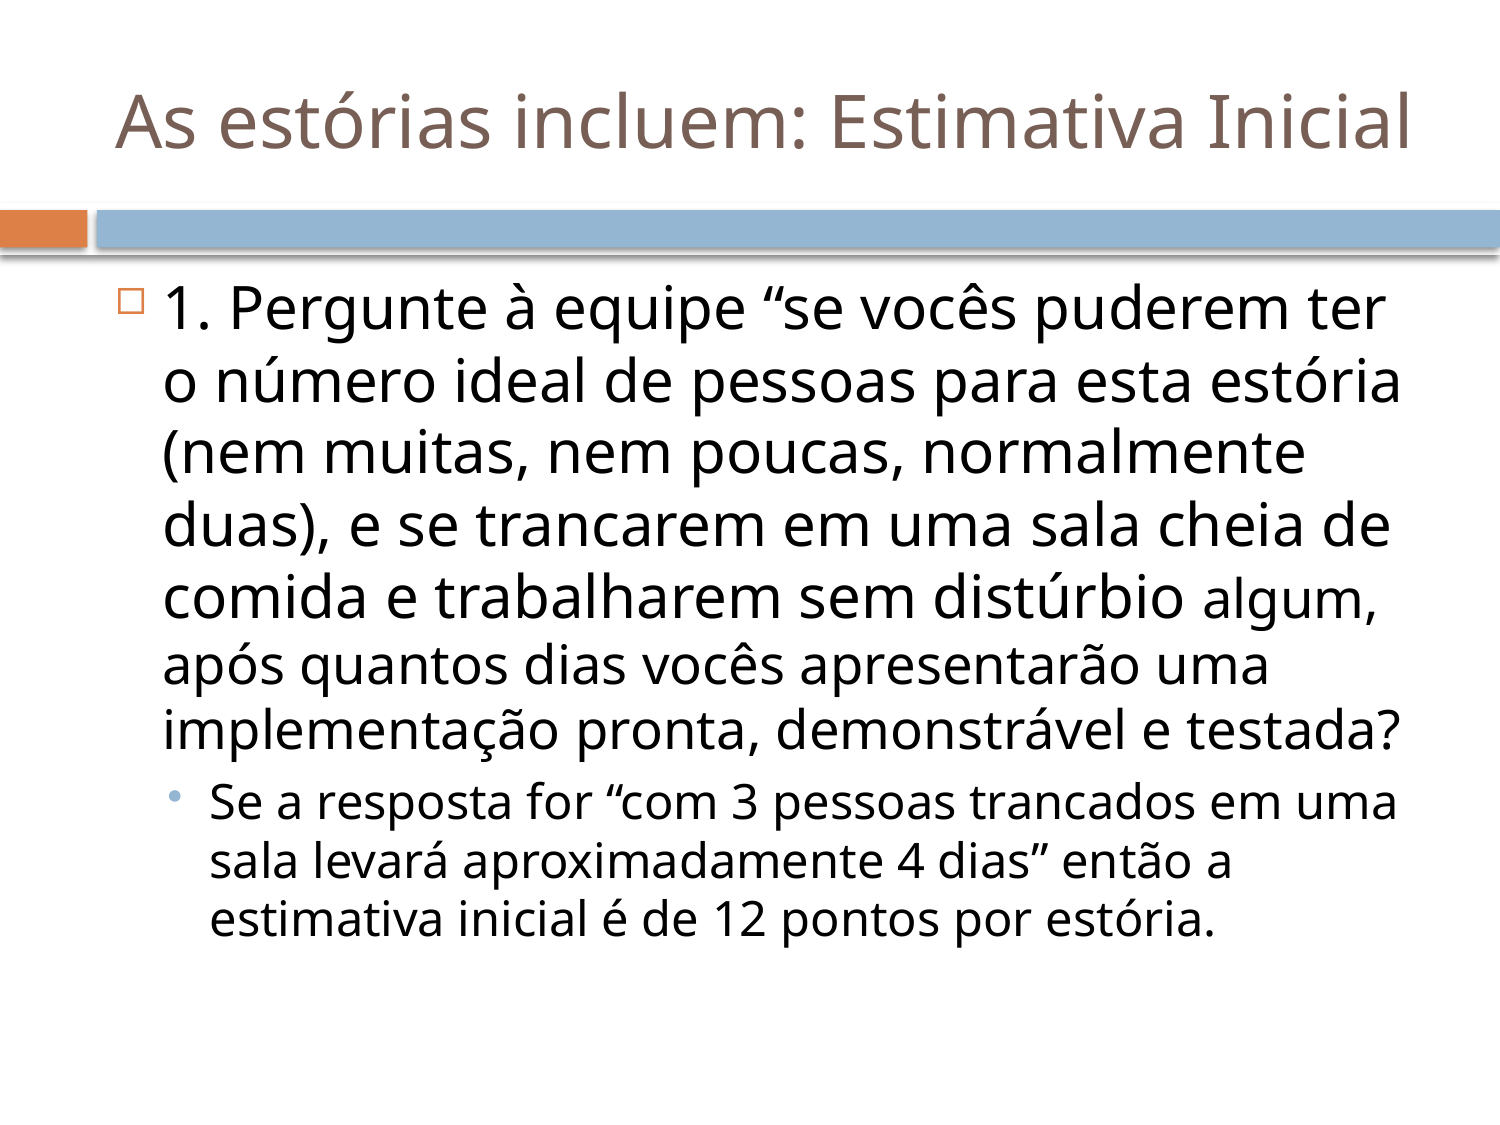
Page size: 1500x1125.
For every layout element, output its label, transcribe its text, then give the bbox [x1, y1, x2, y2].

title As estórias incluem: Estimativa Inicial [100, 37, 1438, 200]
list 1. Pergunte à equipe “se vocês puderem ter o número ideal de pessoas para esta estória (nem muitas, nem poucas, normalmente duas), e se trancarem em uma sala cheia de comida e trabalharem sem distúrbio algum, após quantos dias vocês apresentarão uma implementação pronta, demonstrável e testada? Se a resposta for “com 3 pessoas trancados em uma sala levará aproximadamente 4 dias” então a estimativa inicial é de 12 pontos por estória. [100, 262, 1438, 1000]
